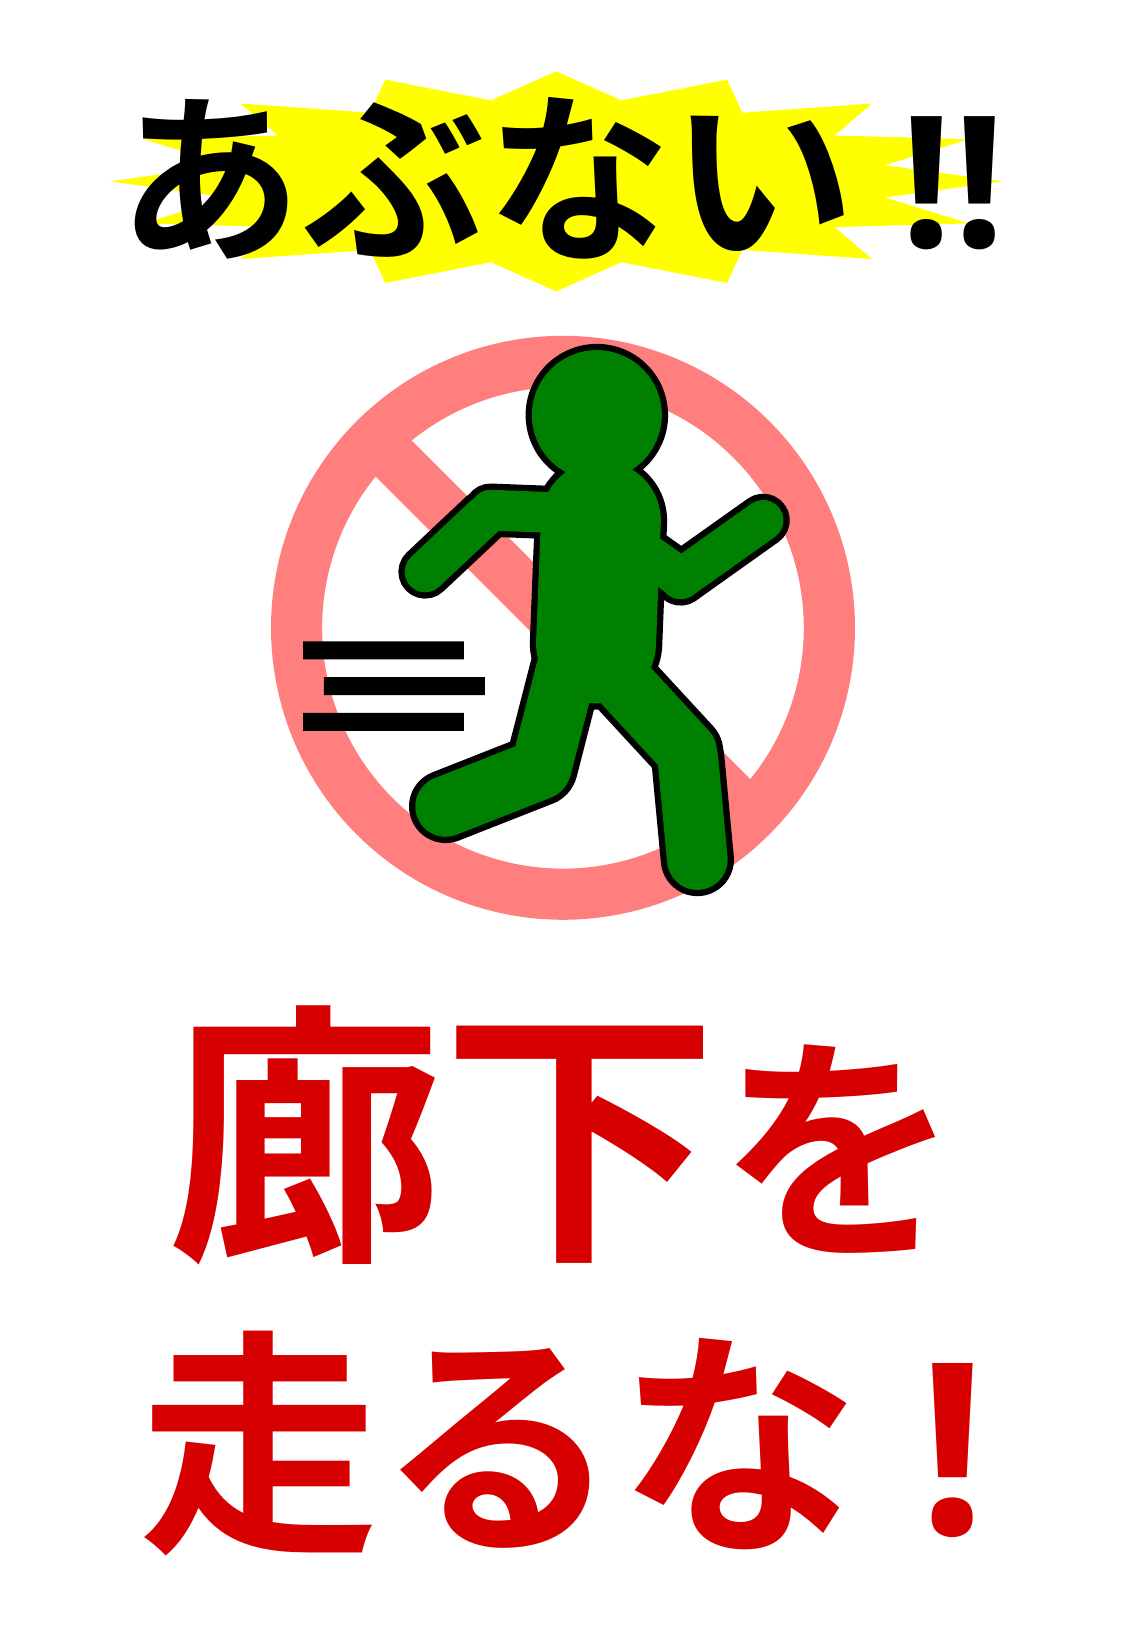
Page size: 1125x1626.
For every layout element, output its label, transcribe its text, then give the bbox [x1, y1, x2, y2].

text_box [270, 335, 856, 921]
text_box 廊下を 走るな! [1, 957, 1125, 1590]
text_box あぶない!! [0, 56, 1125, 292]
